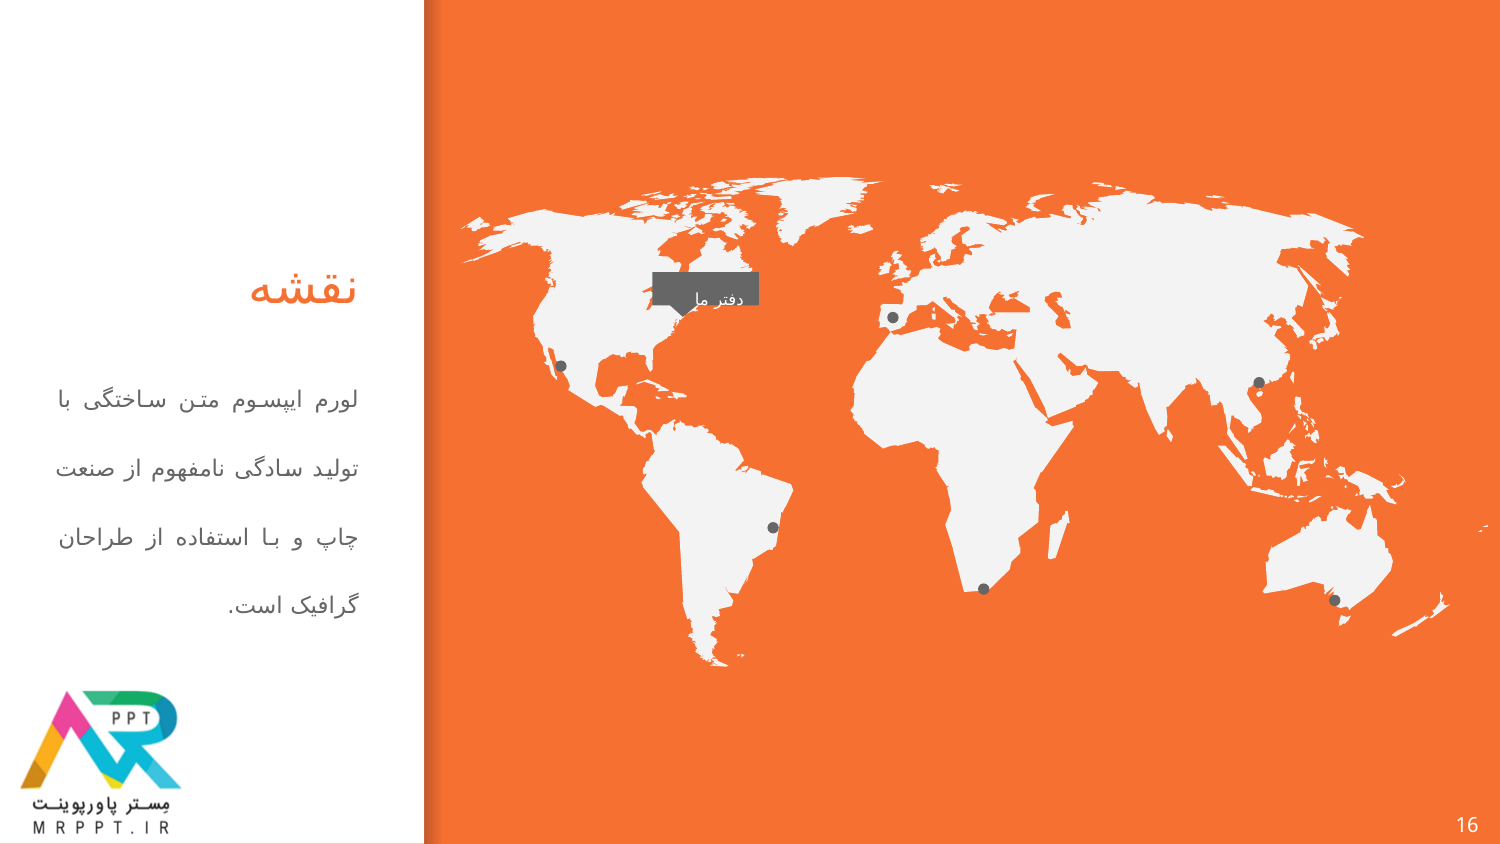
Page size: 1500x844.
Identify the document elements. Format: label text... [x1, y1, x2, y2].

text_box [1253, 377, 1265, 389]
text_box [1329, 594, 1341, 607]
text_box [699, 177, 885, 247]
text_box دفتر ما [652, 272, 759, 317]
text_box [929, 183, 963, 194]
list لورم ایپسوم متن ساختگی با تولید سادگی نامفهوم از صنعت چاپ و با استفاده از طراحان گرافیک است. [38, 328, 375, 748]
text_box [1262, 504, 1393, 610]
text_box [1390, 474, 1406, 489]
text_box [688, 186, 700, 191]
text_box [978, 583, 990, 595]
text_box [1115, 186, 1127, 190]
text_box [1091, 182, 1114, 188]
text_box [1335, 466, 1398, 505]
text_box [555, 360, 567, 372]
text_box [641, 191, 678, 200]
text_box [887, 311, 899, 324]
text_box [1391, 592, 1451, 637]
slide_number 16 [1403, 779, 1494, 844]
picture [0, 682, 201, 844]
text_box [850, 190, 1364, 592]
text_box [1338, 615, 1352, 626]
text_box [767, 522, 779, 534]
text_box [460, 200, 794, 667]
text_box [682, 193, 697, 199]
title نقشه [38, 105, 375, 328]
